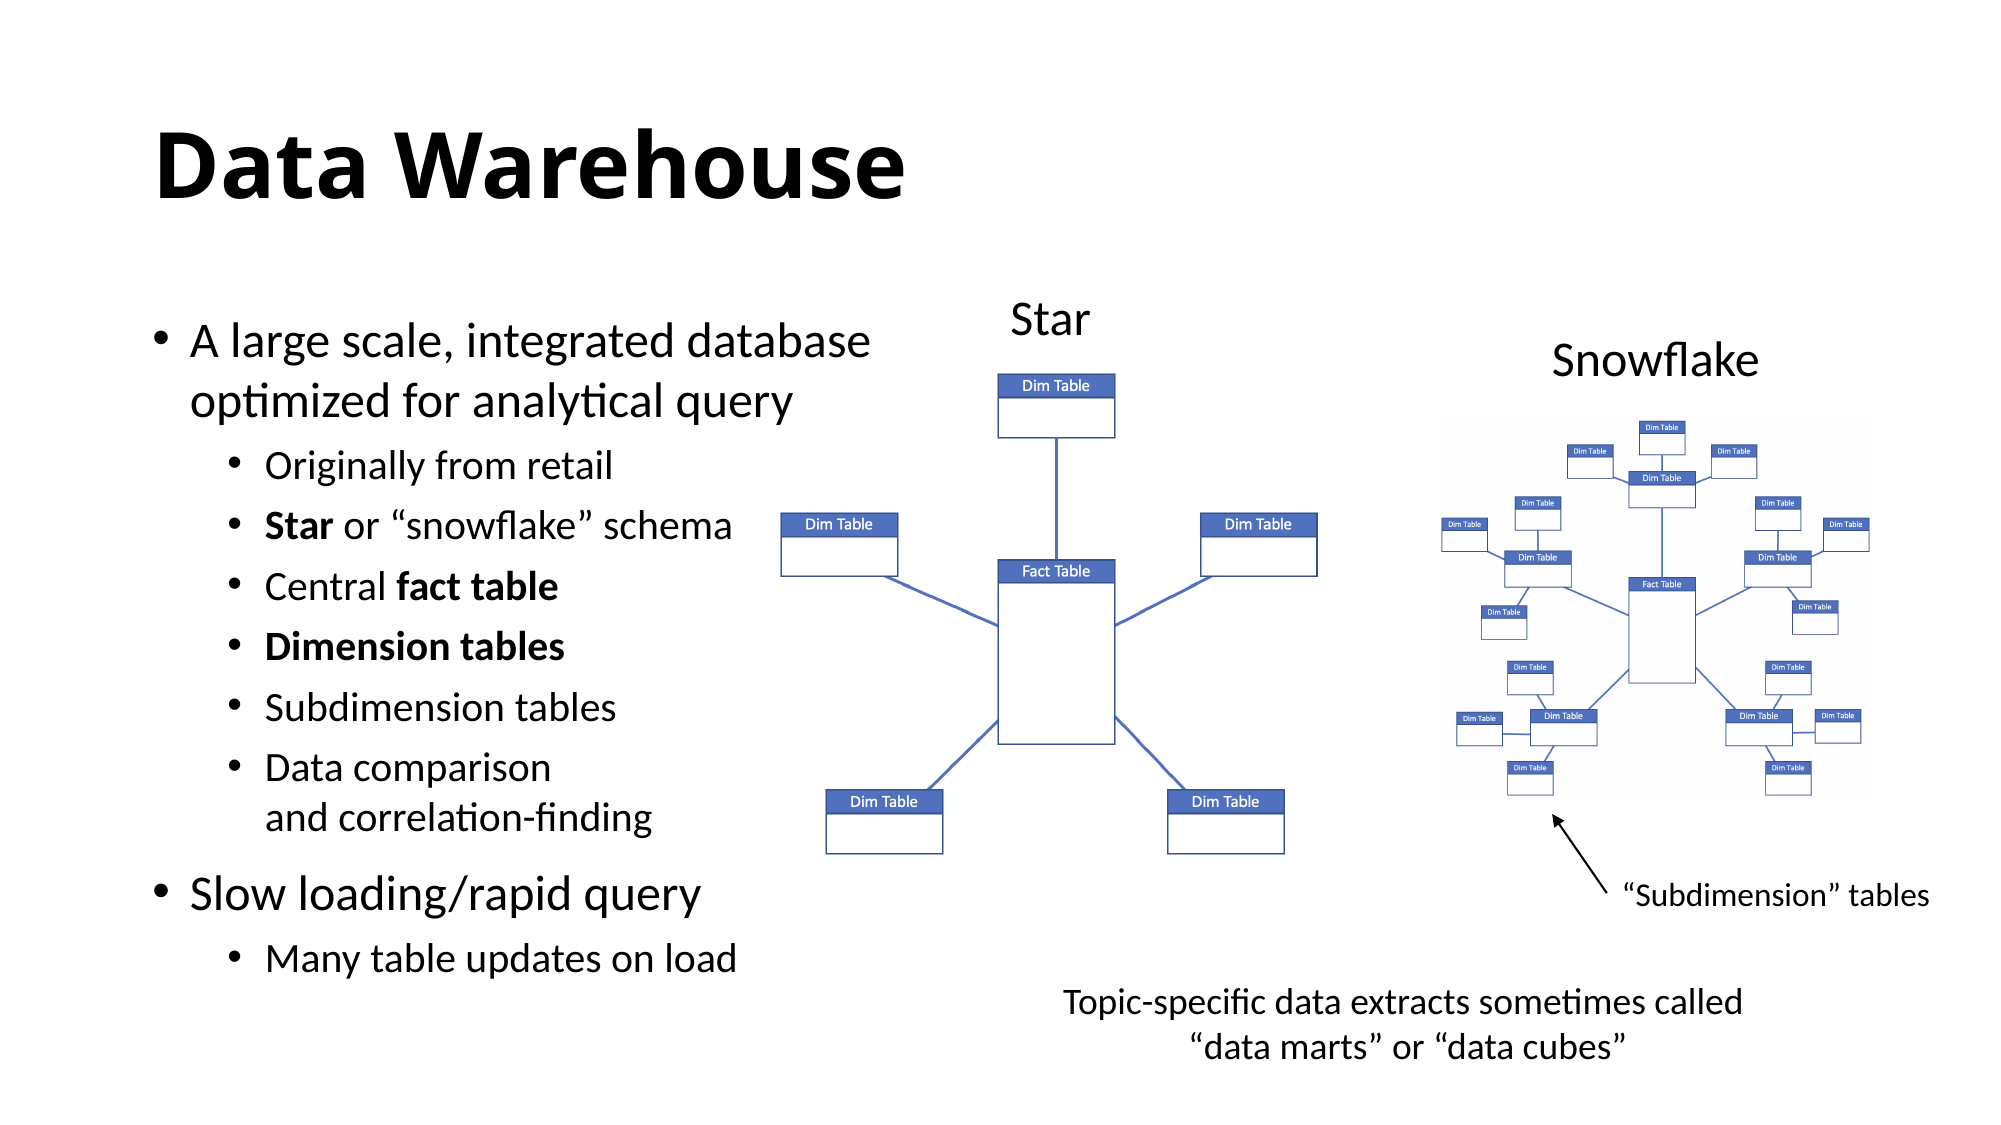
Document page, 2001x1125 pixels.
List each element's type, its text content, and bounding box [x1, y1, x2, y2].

list A large scale, integrated database optimized for analytical query Originally from retail Star or “snowflake” schema Central fact table Dimension tables Subdimension tables Data comparison and correlation-finding Slow loading/rapid query Many table updates on load [137, 299, 898, 1088]
picture [1437, 418, 1874, 801]
text_box Topic-specific data extracts sometimes called “data marts” or “data cubes” [995, 970, 1821, 1075]
text_box “Subdimension” tables [1606, 865, 1946, 921]
title Data Warehouse [137, 59, 1863, 278]
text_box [1552, 813, 1606, 894]
picture [761, 352, 1341, 870]
text_box Star [995, 278, 1107, 352]
text_box Snowflake [1536, 319, 1775, 395]
